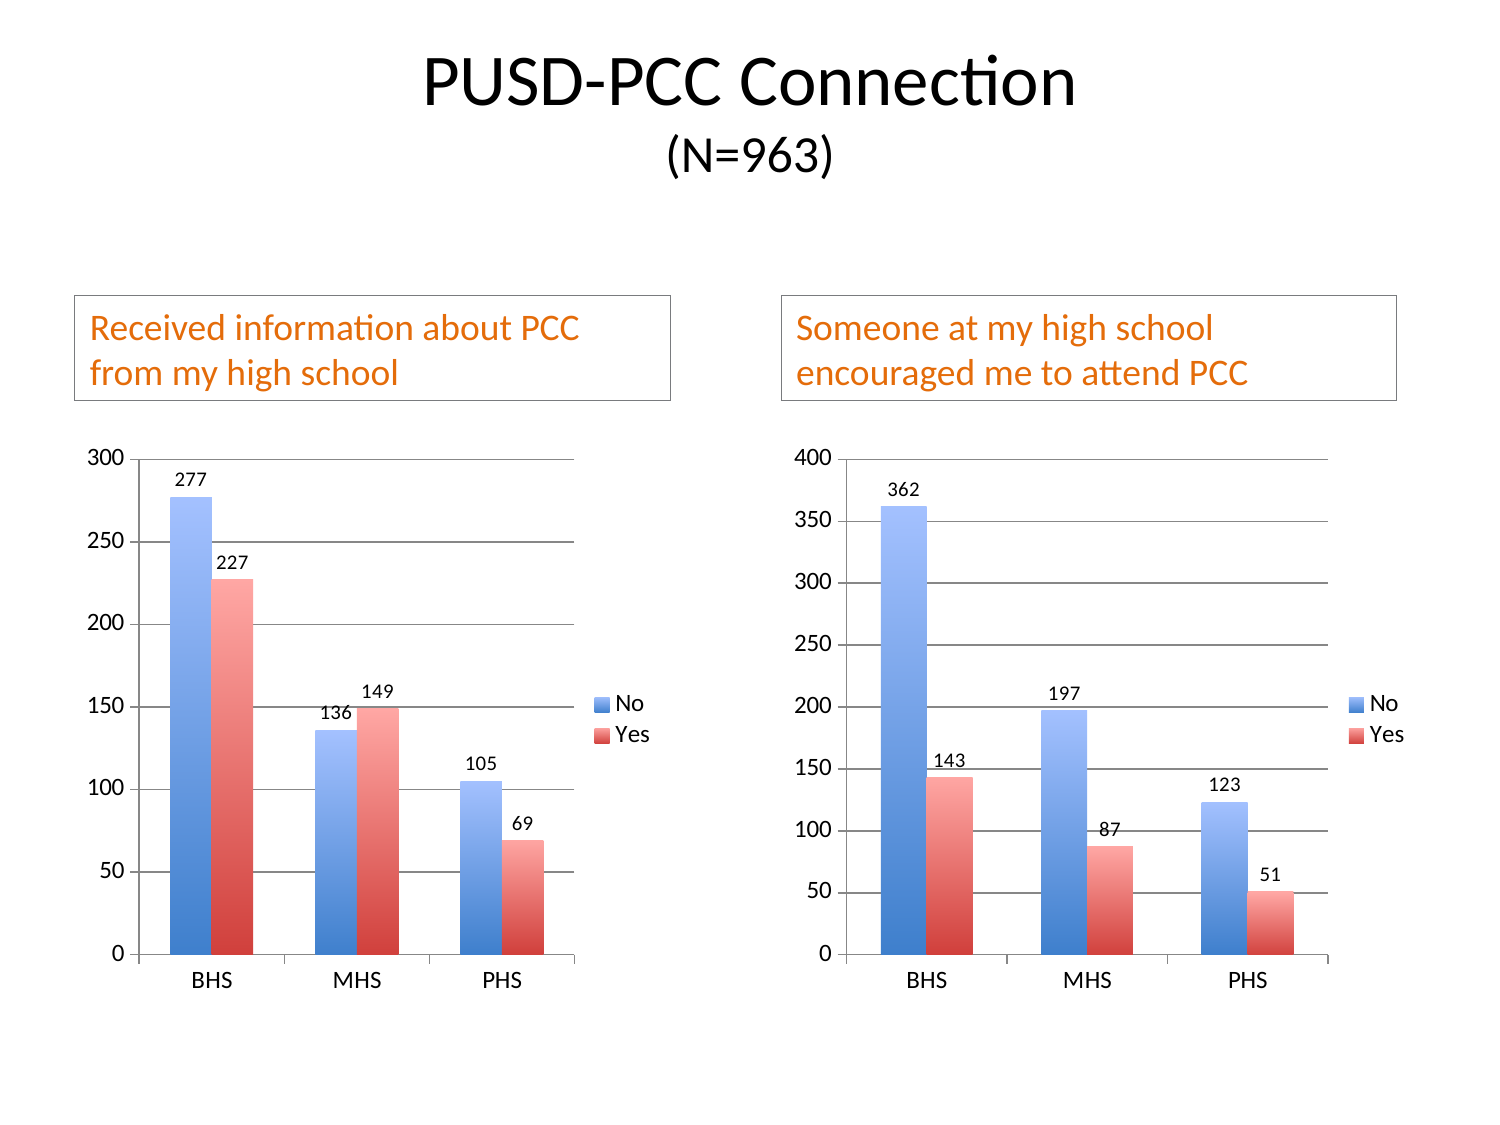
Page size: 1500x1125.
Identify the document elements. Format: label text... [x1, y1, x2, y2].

chart [780, 435, 1426, 1007]
title PUSD-PCC Connection (N=963) [75, 45, 1425, 233]
text_box Someone at my high school encouraged me to attend PCC [781, 295, 1397, 401]
chart [74, 435, 671, 1007]
text_box Received information about PCC from my high school [74, 295, 671, 401]
